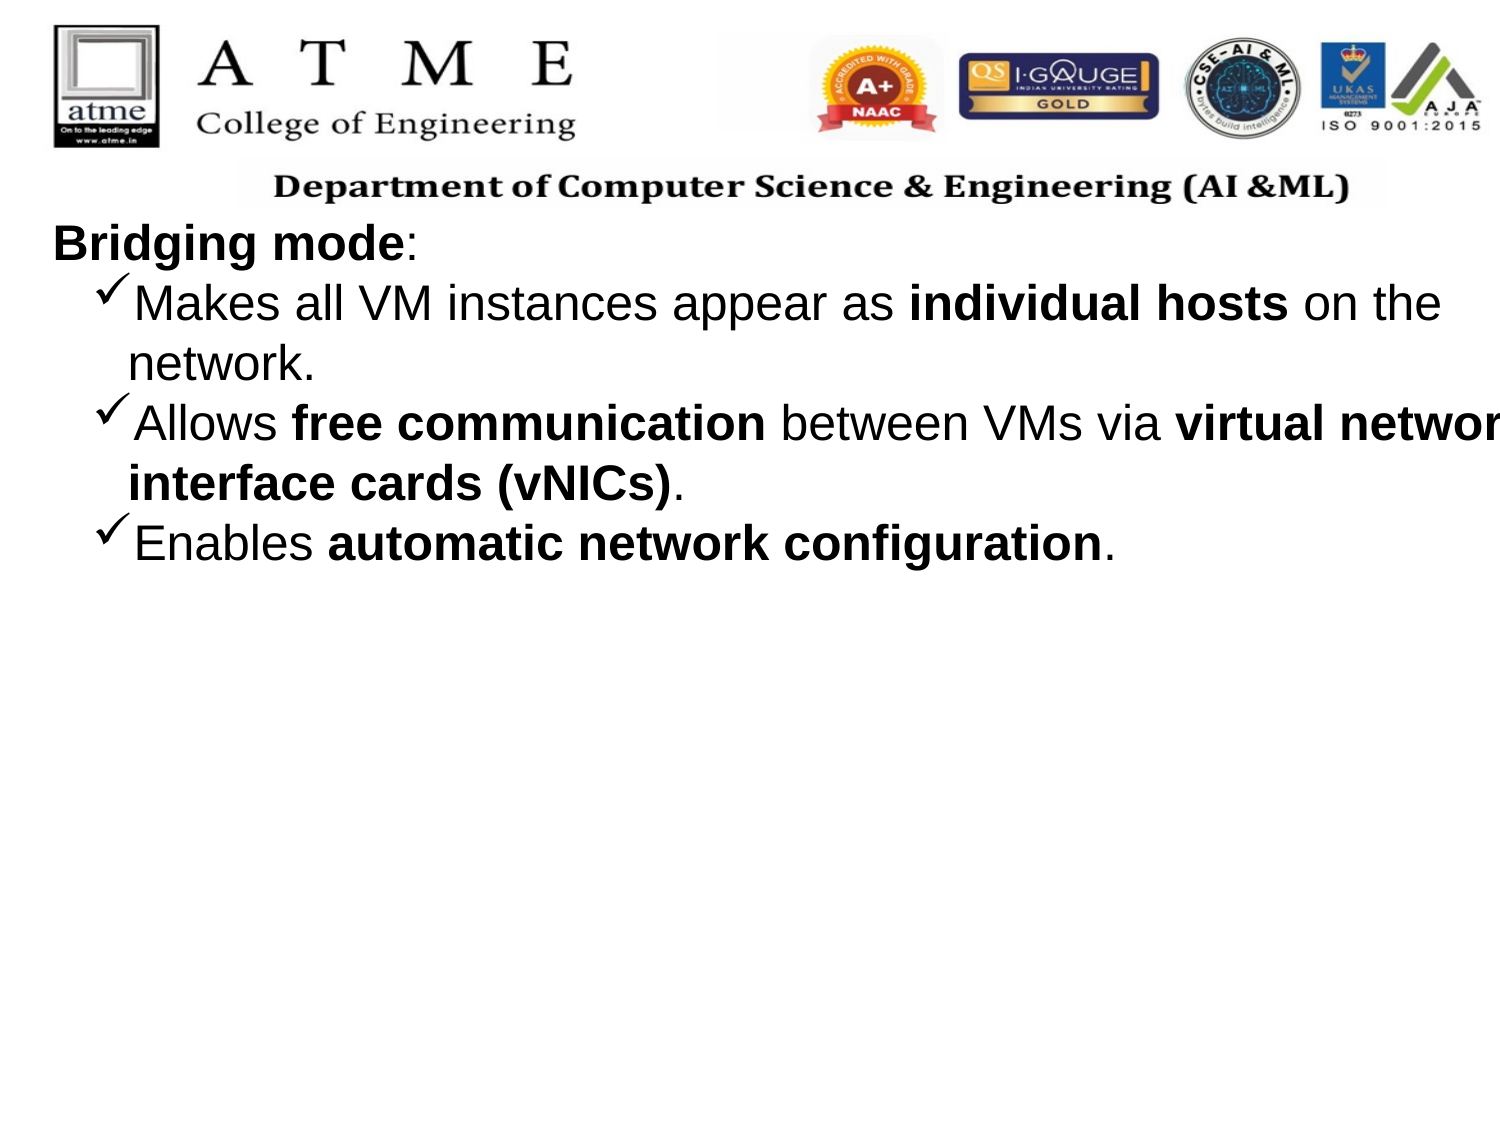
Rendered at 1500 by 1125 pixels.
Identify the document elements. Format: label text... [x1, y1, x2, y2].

picture [24, 0, 1500, 226]
text_box Bridging mode: Makes all VM instances appear as individual hosts on the network. Allows free communication between VMs via virtual network interface cards (vNICs). Enables automatic network configuration. [37, 232, 1500, 698]
